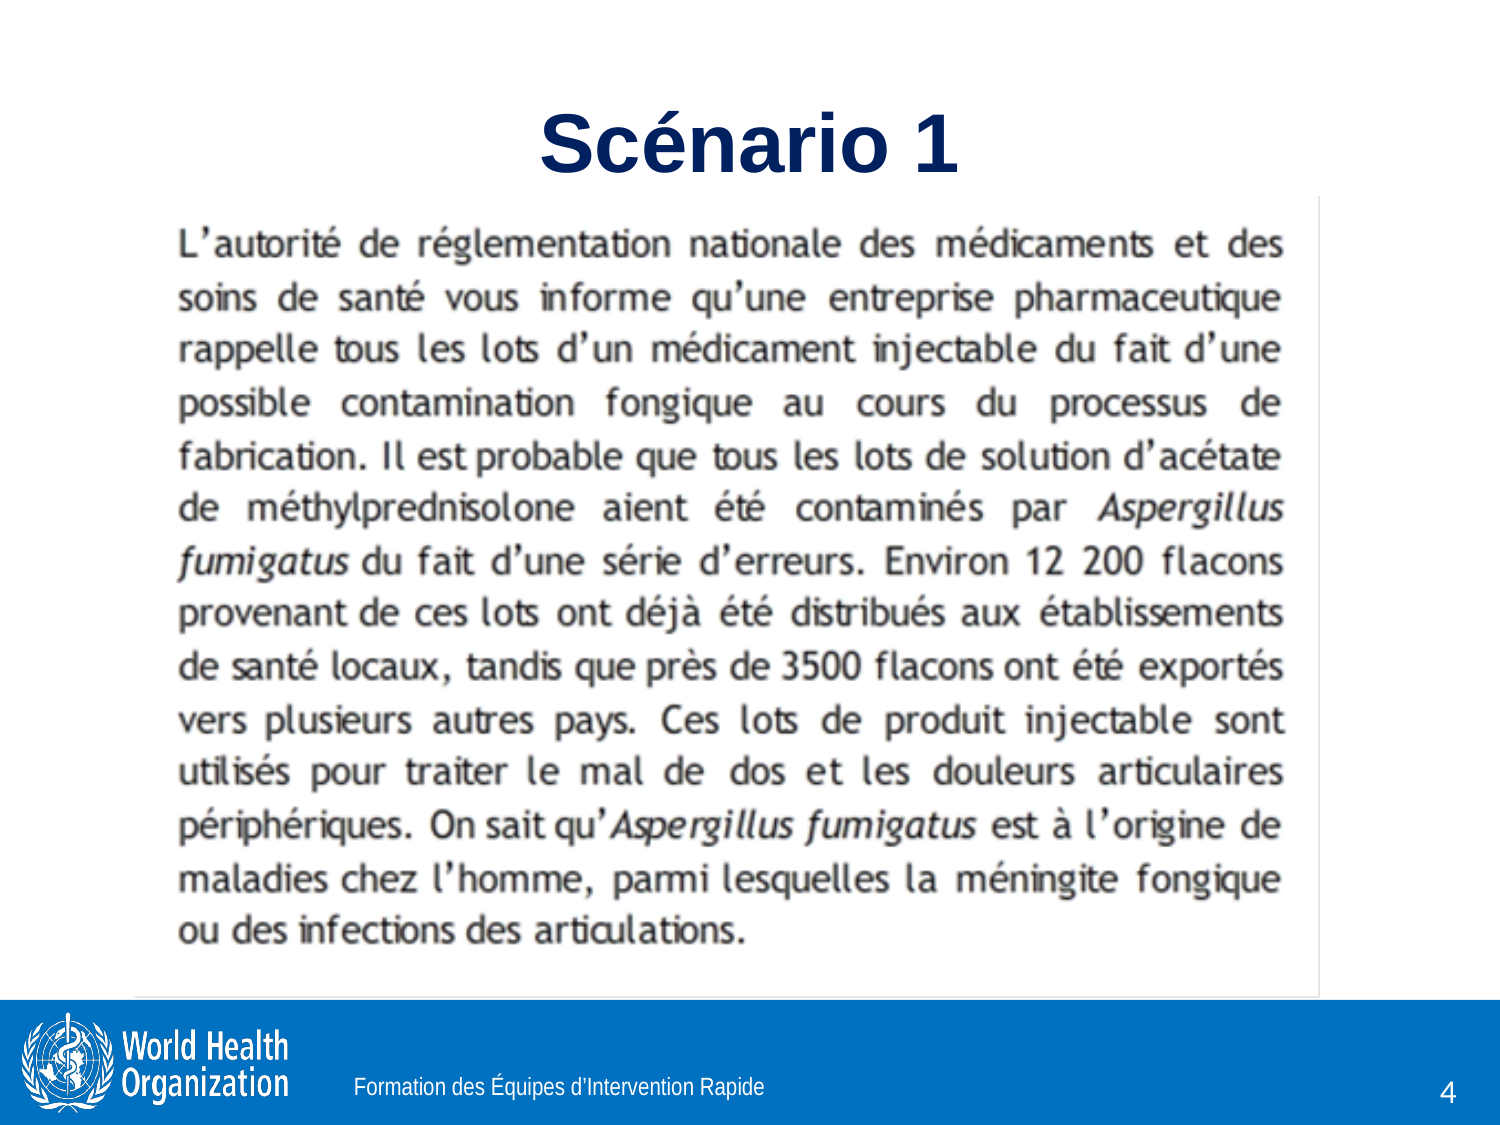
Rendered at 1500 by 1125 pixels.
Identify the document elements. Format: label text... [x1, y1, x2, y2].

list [135, 195, 1322, 1000]
picture [21, 1012, 288, 1113]
title Scénario 1 [75, 45, 1425, 233]
